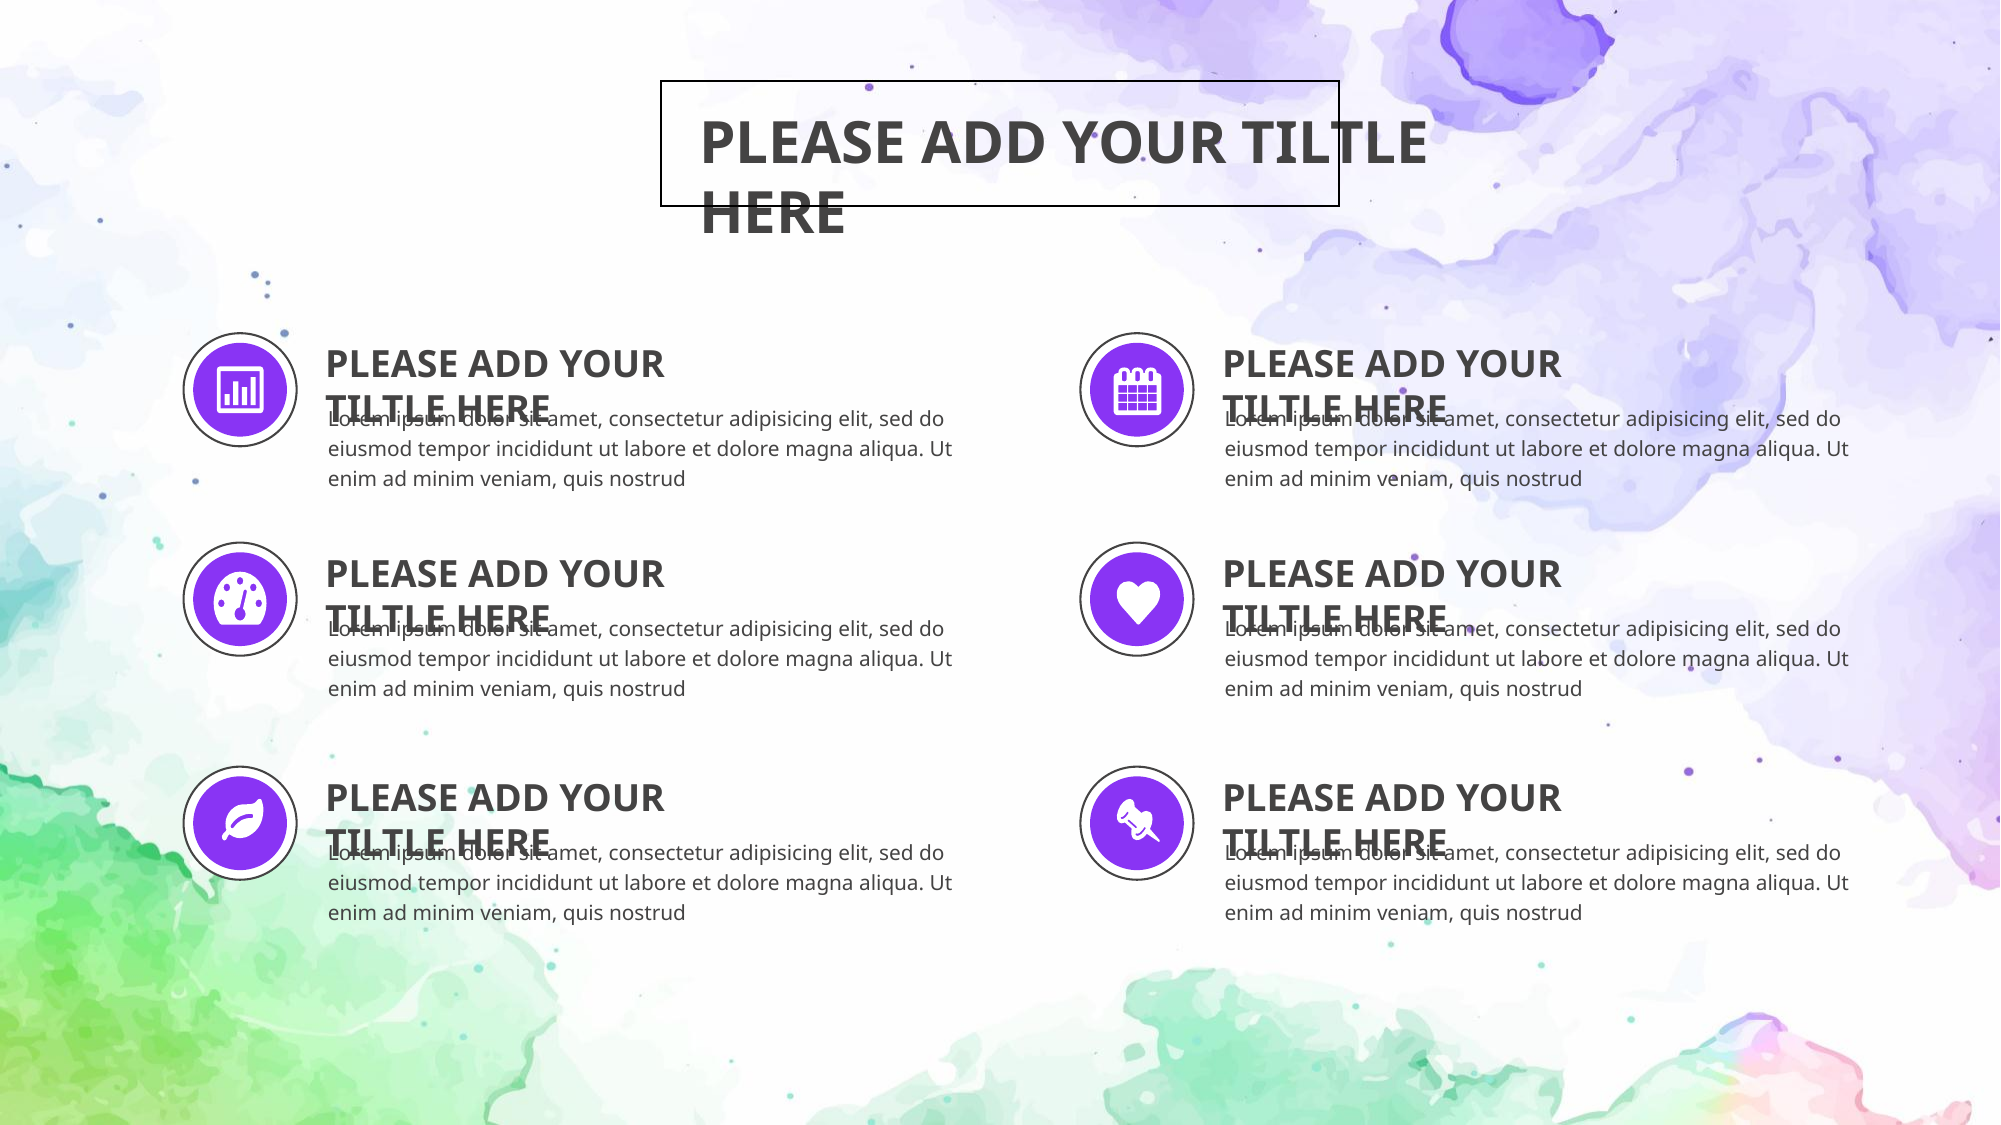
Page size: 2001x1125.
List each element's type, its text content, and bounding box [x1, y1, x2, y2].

text_box [207, 541, 274, 552]
text_box [1104, 871, 1170, 881]
text_box [207, 765, 273, 776]
text_box [1079, 356, 1090, 423]
text_box [1184, 356, 1195, 423]
text_box [1184, 790, 1195, 857]
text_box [193, 342, 287, 437]
text_box [287, 565, 298, 633]
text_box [193, 552, 287, 647]
text_box [1184, 565, 1195, 633]
text_box [287, 789, 298, 857]
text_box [1090, 776, 1184, 871]
text_box [1104, 437, 1170, 448]
text_box Lorem ipsum dolor sit amet, consectetur adipisicing elit, sed do eiusmod tempor incididunt ut labore et dolore magna aliqua. Ut enim ad minim veniam, quis nostrud [313, 393, 1021, 499]
text_box [208, 647, 273, 657]
text_box [1104, 765, 1170, 776]
text_box PLEASE ADD YOUR TILTLE HERE [310, 333, 735, 438]
text_box Lorem ipsum dolor sit amet, consectetur adipisicing elit, sed do eiusmod tempor incididunt ut labore et dolore magna aliqua. Ut enim ad minim veniam, quis nostrud [313, 603, 1021, 708]
text_box [1104, 332, 1170, 342]
text_box [1104, 541, 1170, 552]
text_box PLEASE ADD YOUR TILTLE HERE [684, 97, 1508, 252]
text_box [1079, 565, 1090, 633]
text_box PLEASE ADD YOUR TILTLE HERE [1207, 766, 1632, 872]
text_box [287, 356, 298, 424]
text_box PLEASE ADD YOUR TILTLE HERE [1207, 542, 1632, 648]
text_box [182, 566, 193, 633]
text_box PLEASE ADD YOUR TILTLE HERE [310, 766, 735, 872]
text_box PLEASE ADD YOUR TILTLE HERE [1207, 333, 1632, 438]
text_box Lorem ipsum dolor sit amet, consectetur adipisicing elit, sed do eiusmod tempor incididunt ut labore et dolore magna aliqua. Ut enim ad minim veniam, quis nostrud [313, 827, 1021, 932]
text_box [207, 437, 273, 448]
text_box [182, 790, 193, 857]
text_box [660, 80, 1340, 207]
text_box PLEASE ADD YOUR TILTLE HERE [310, 542, 735, 648]
text_box [207, 332, 273, 342]
picture [0, 0, 2000, 1125]
text_box Lorem ipsum dolor sit amet, consectetur adipisicing elit, sed do eiusmod tempor incididunt ut labore et dolore magna aliqua. Ut enim ad minim veniam, quis nostrud [1209, 603, 1918, 708]
text_box [1104, 647, 1169, 657]
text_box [193, 776, 287, 871]
text_box Lorem ipsum dolor sit amet, consectetur adipisicing elit, sed do eiusmod tempor incididunt ut labore et dolore magna aliqua. Ut enim ad minim veniam, quis nostrud [1209, 393, 1918, 499]
text_box Lorem ipsum dolor sit amet, consectetur adipisicing elit, sed do eiusmod tempor incididunt ut labore et dolore magna aliqua. Ut enim ad minim veniam, quis nostrud [1209, 827, 1918, 932]
text_box [182, 356, 193, 423]
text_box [1090, 552, 1184, 647]
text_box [1090, 342, 1184, 437]
text_box [207, 871, 273, 881]
text_box [1079, 789, 1090, 857]
